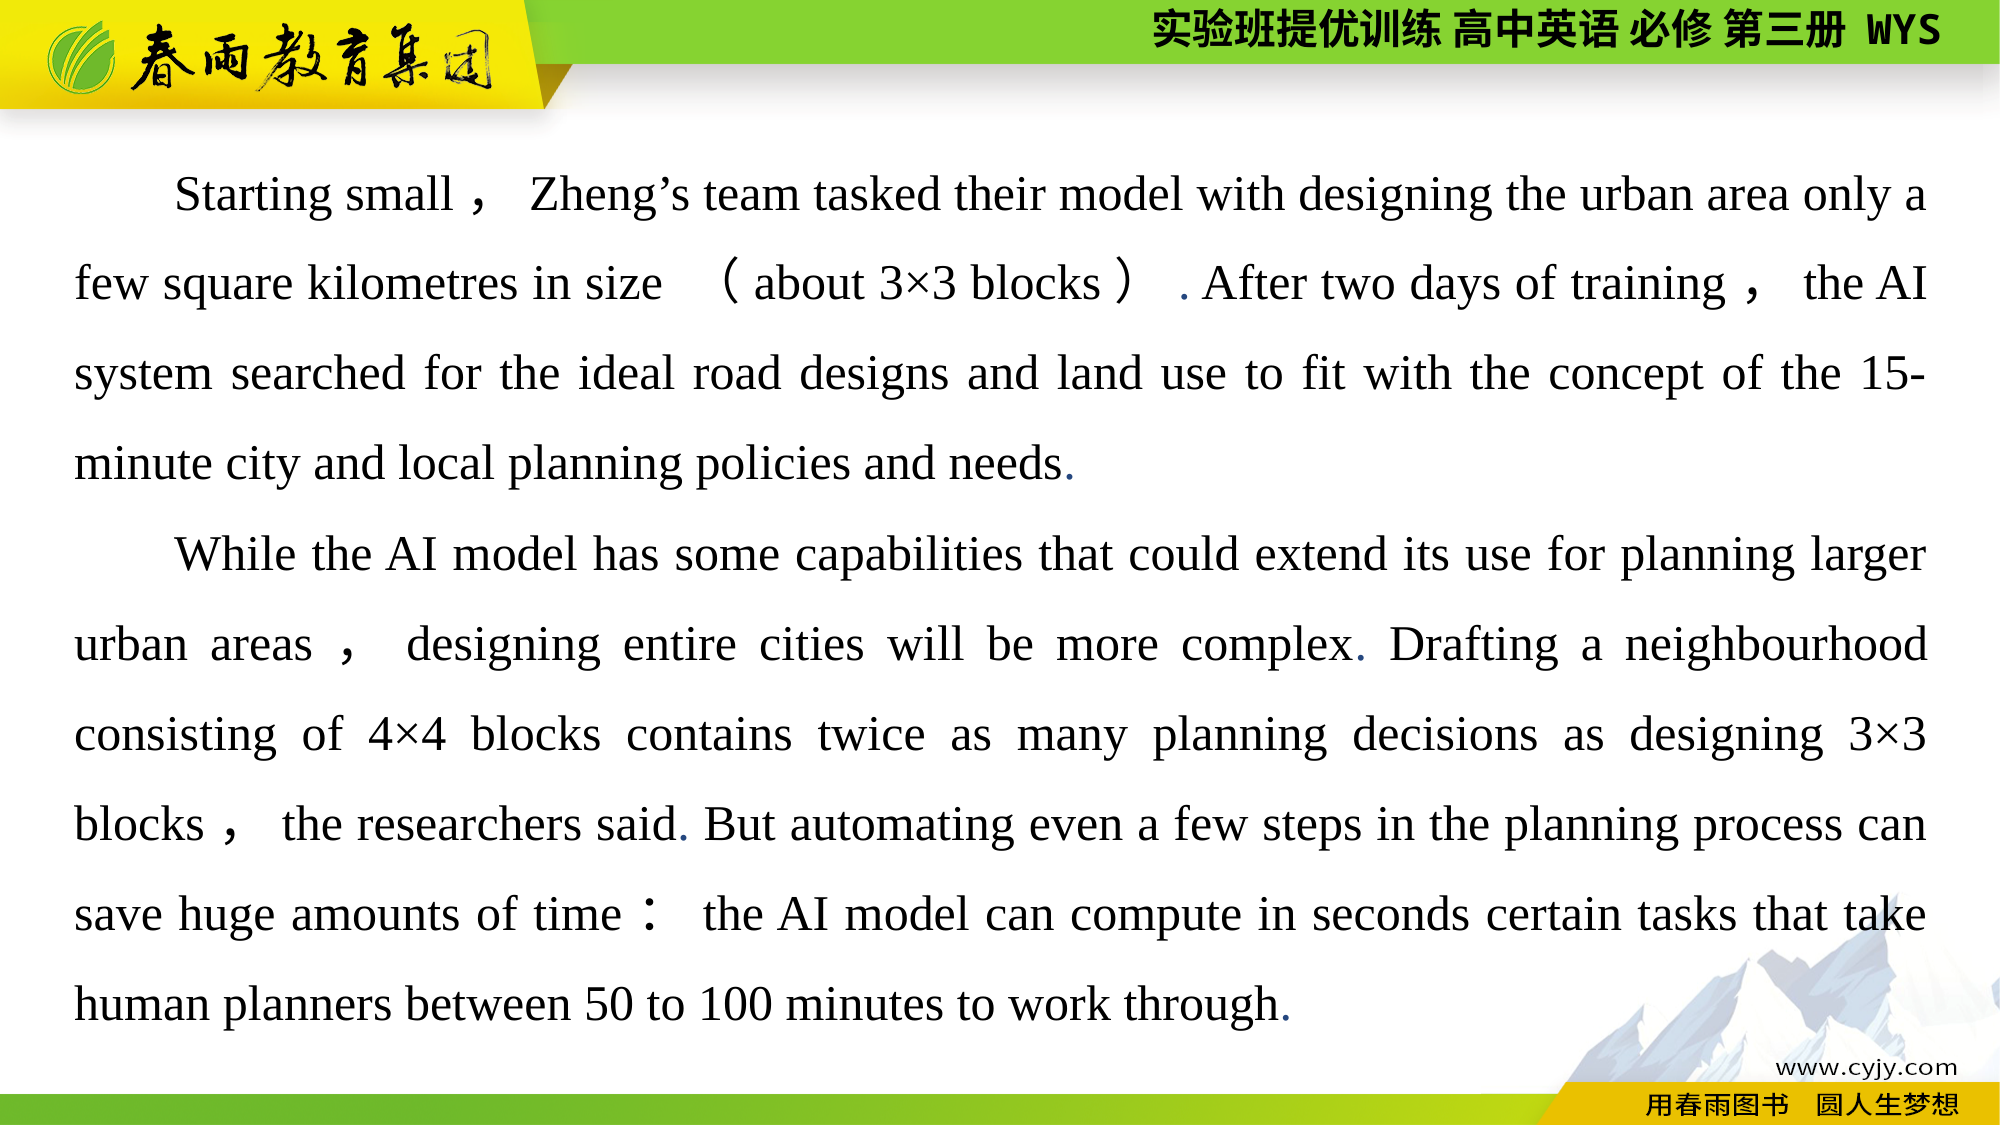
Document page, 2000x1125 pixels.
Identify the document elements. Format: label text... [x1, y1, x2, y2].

picture [0, 0, 2000, 1125]
list Starting small，Zheng’s team tasked their model with designing the urban area only a few square kilometres in size （about 3×3 blocks）. After two days of training，the AI system searched for the ideal road designs and land use to fit with the concept of the 15-minute city and local planning policies and needs. While the AI model has some capabilities that could extend its use for planning larger urban areas，designing entire cities will be more complex. Drafting a neighbourhood consisting of 4×4 blocks contains twice as many planning decisions as designing 3×3 blocks，the researchers said. But automating even a few steps in the planning process can save huge amounts of time：the AI model can compute in seconds certain tasks that take human planners between 50 to 100 minutes to work through. [59, 122, 1944, 1036]
